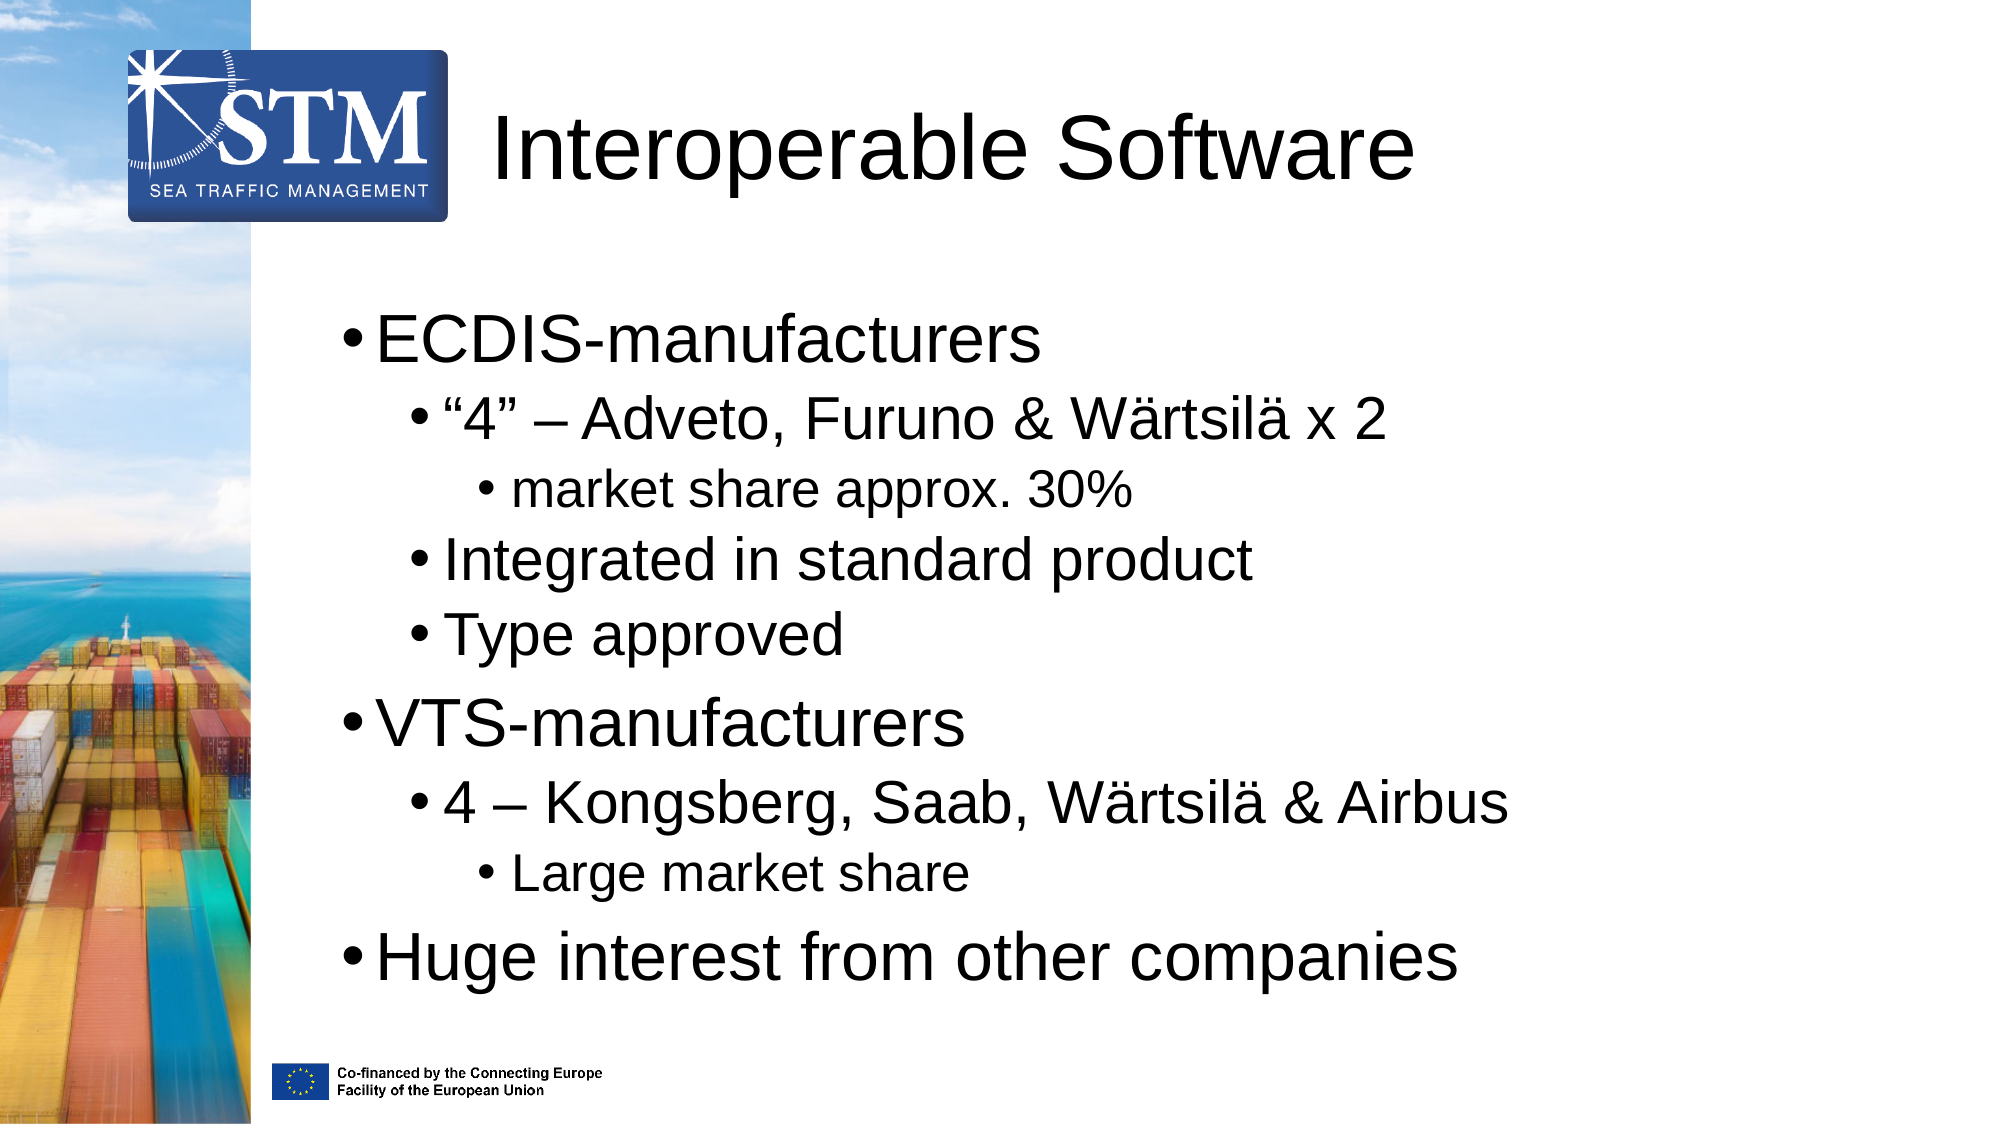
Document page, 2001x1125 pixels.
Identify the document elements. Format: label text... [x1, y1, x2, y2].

picture [256, 1048, 626, 1113]
picture [0, 0, 448, 1125]
title Interoperable Software [475, 64, 1931, 207]
list ECDIS-manufacturers “4” – Adveto, Furuno & Wärtsilä x 2 market share approx. 30% Integrated in standard product Type approved VTS-manufacturers 4 – Kongsberg, Saab, Wärtsilä & Airbus Large market share Huge interest from other companies [326, 296, 1931, 1011]
